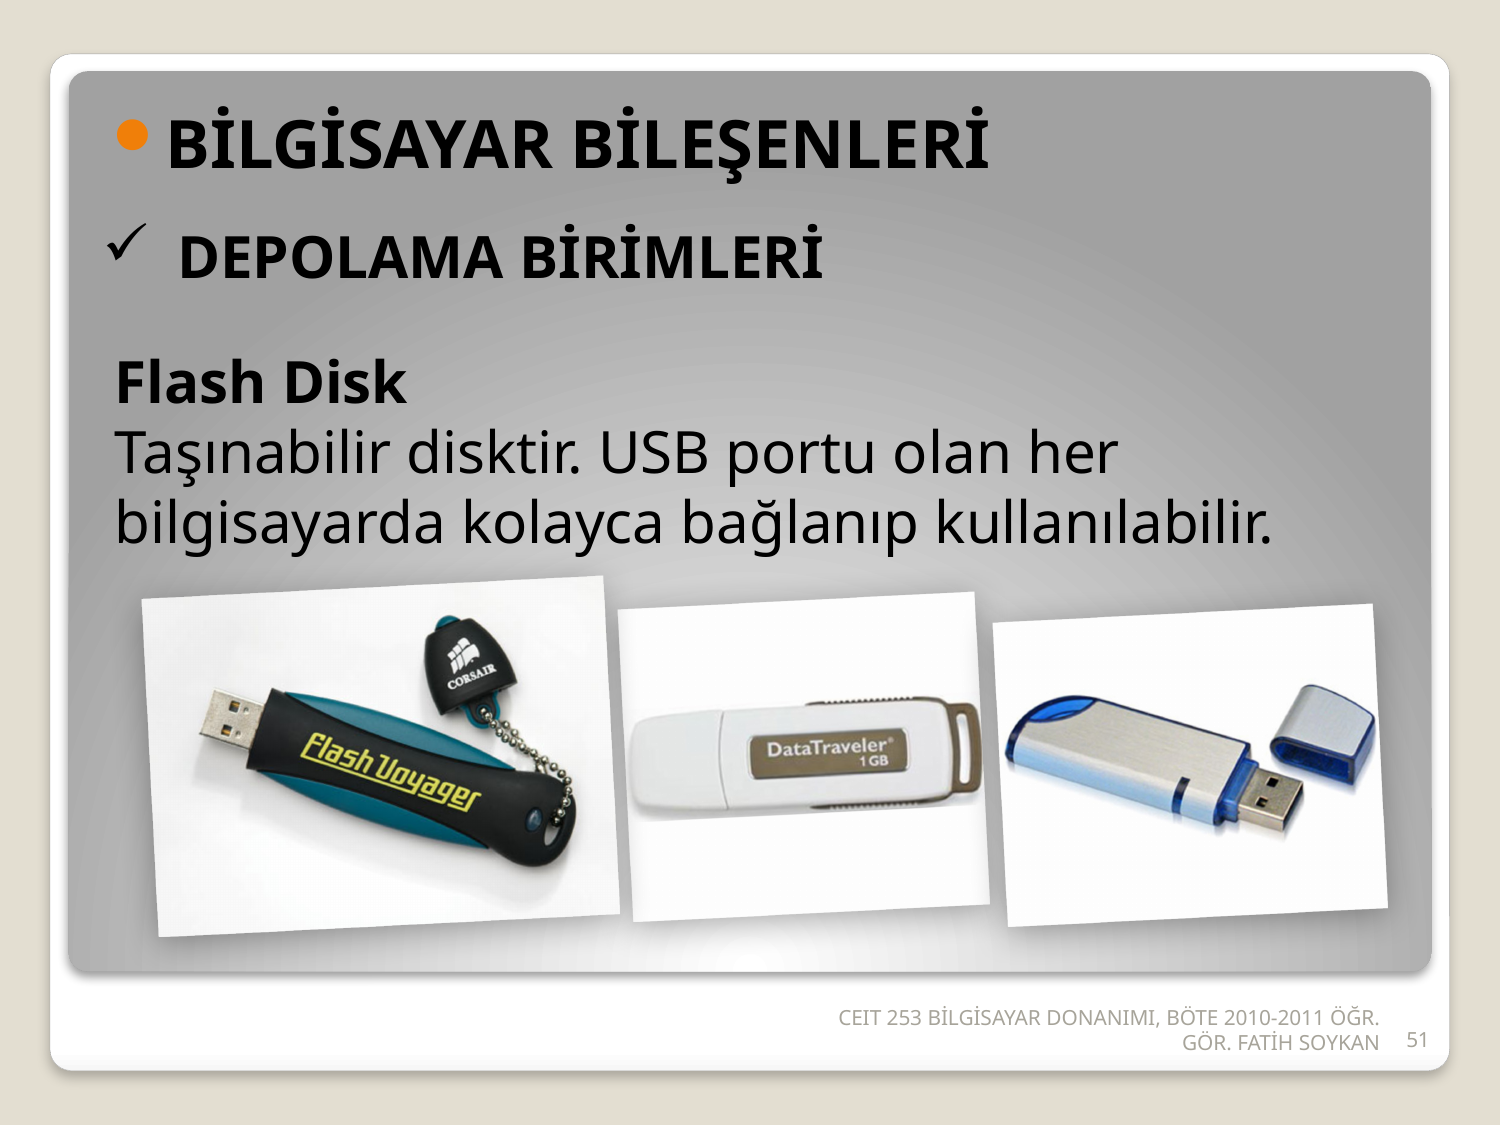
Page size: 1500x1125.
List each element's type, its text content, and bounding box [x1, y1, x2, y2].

text_box DEPOLAMA BİRİMLERİ [87, 162, 1413, 298]
picture [993, 604, 1387, 926]
text_box Flash Disk Taşınabilir disktir. USB portu olan her bilgisayarda kolayca bağlanıp kullanılabilir. [99, 337, 1413, 563]
picture [142, 576, 620, 937]
list BİLGİSAYAR BİLEŞENLERİ [82, 86, 1425, 300]
picture [618, 592, 990, 922]
slide_number 51 [1395, 1002, 1445, 1063]
footer CEIT 253 BİLGİSAYAR DONANIMI, BÖTE 2010-2011 ÖĞR. GÖR. FATİH SOYKAN [800, 1002, 1395, 1063]
